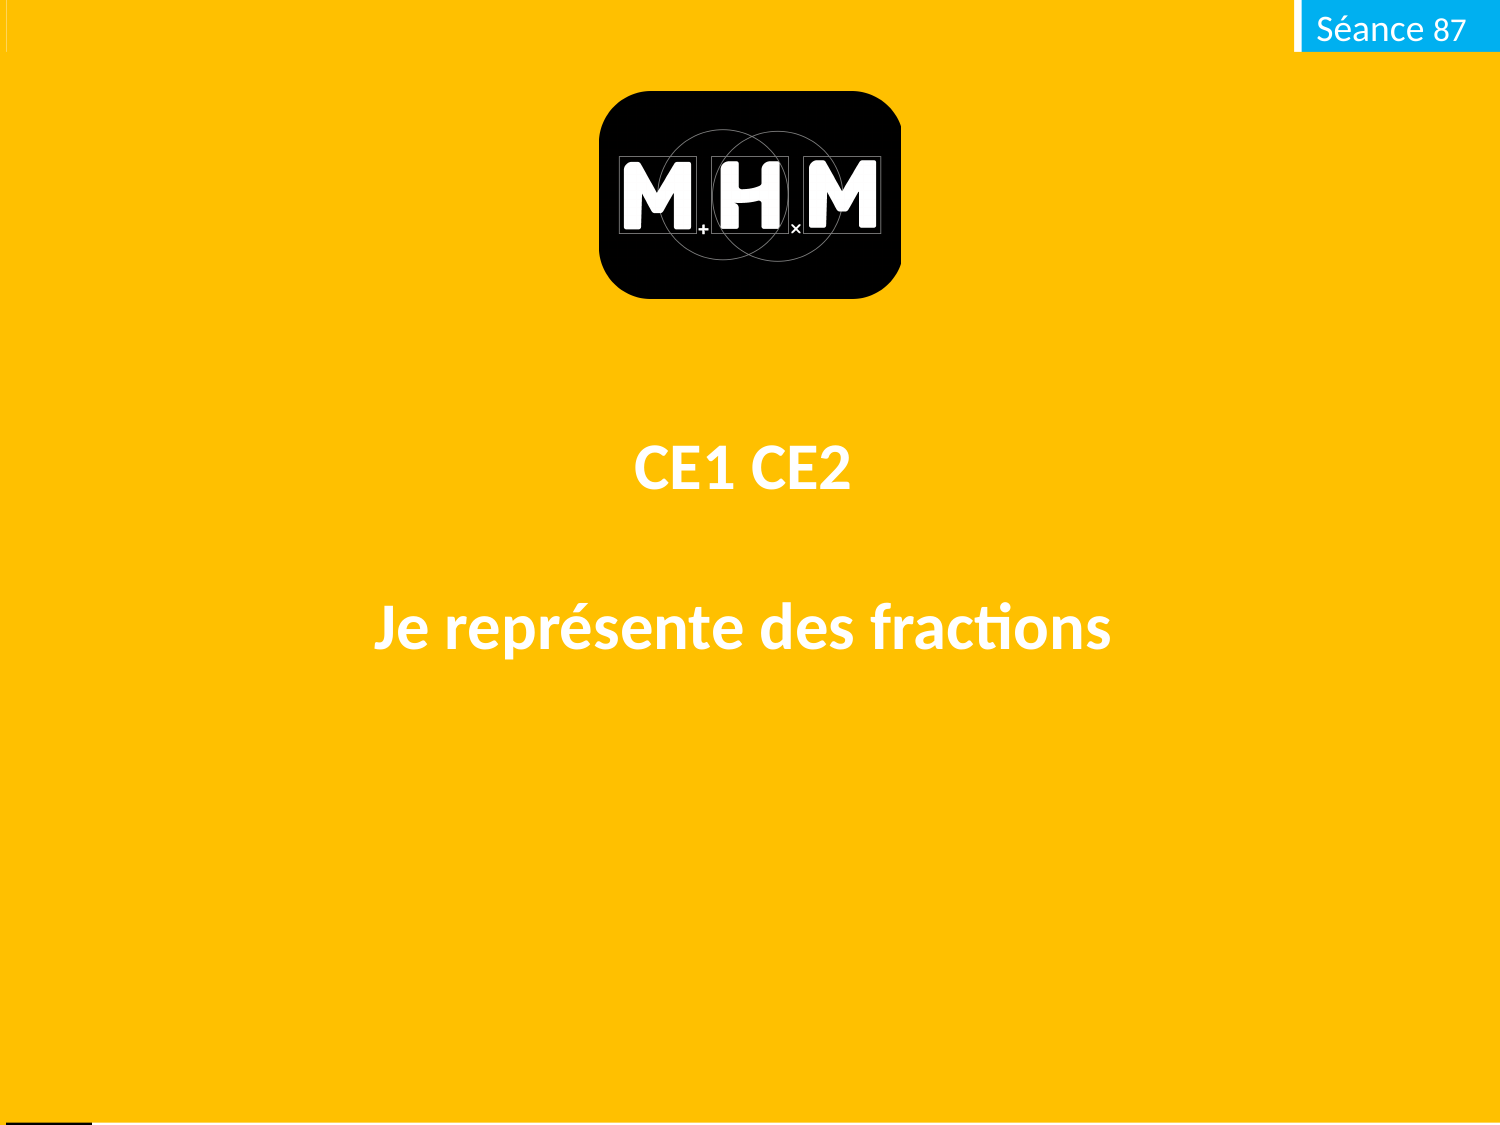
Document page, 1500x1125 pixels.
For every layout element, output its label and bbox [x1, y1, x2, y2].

text_box [0, 51, 1500, 1123]
